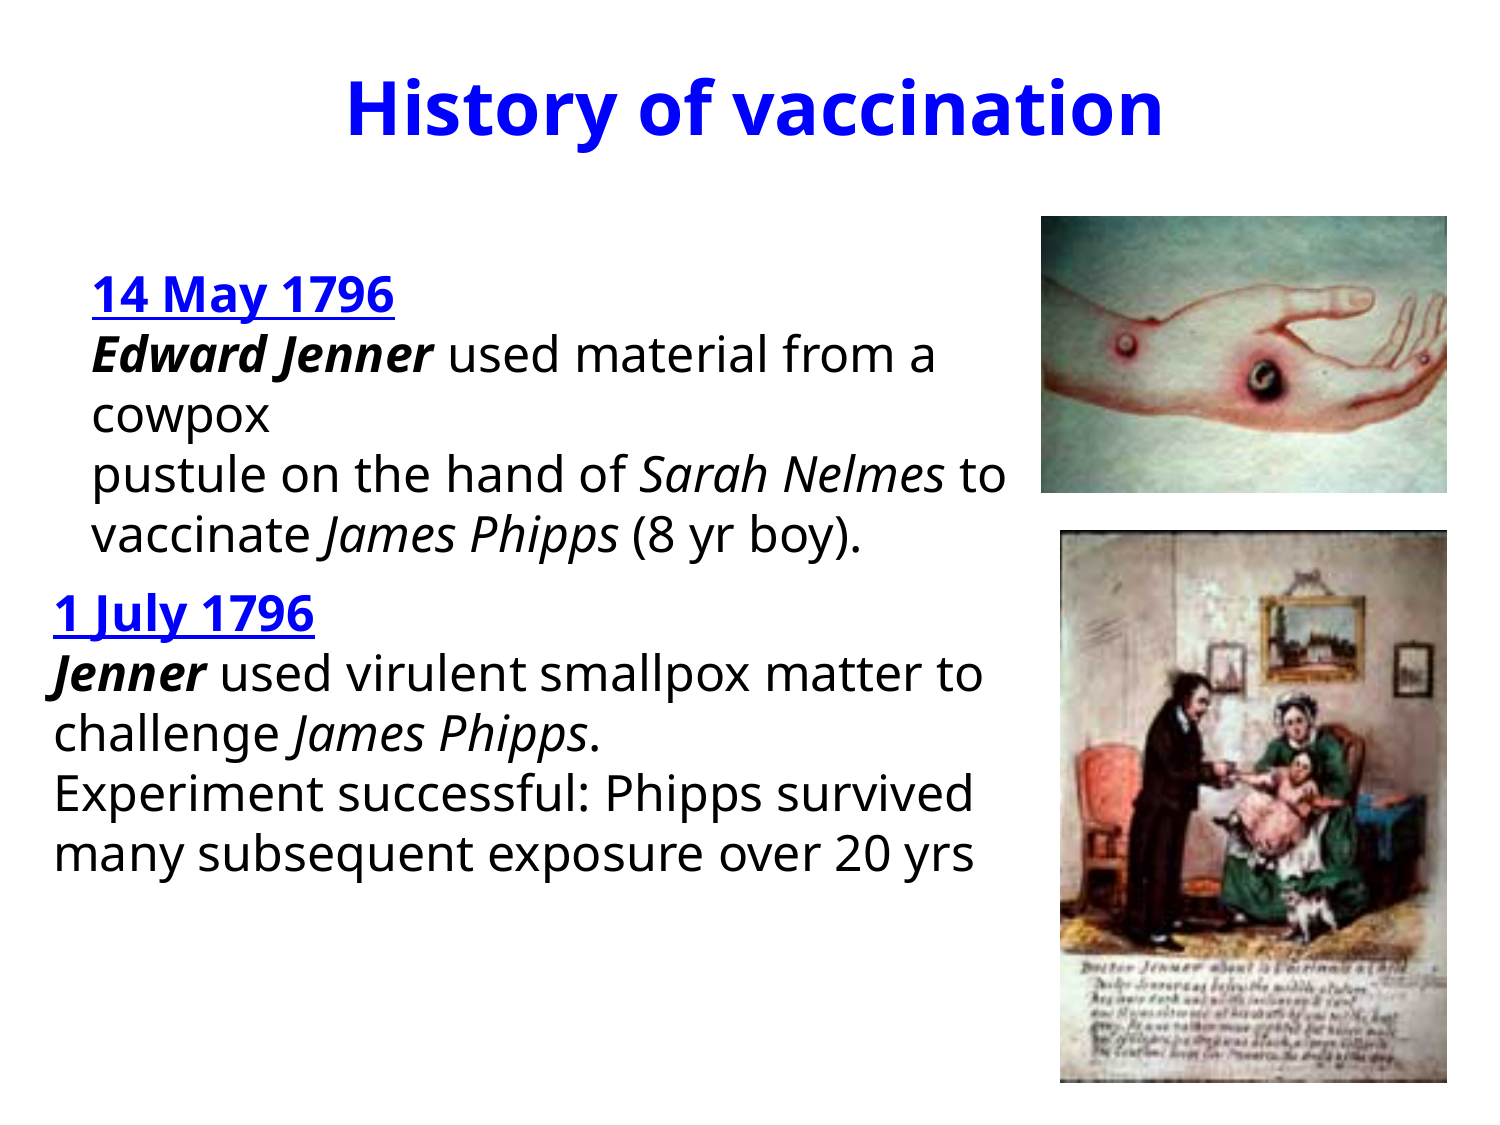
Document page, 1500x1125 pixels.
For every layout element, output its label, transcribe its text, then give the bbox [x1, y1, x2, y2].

text_box 14 May 1796 Edward Jenner used material from a cowpox pustule on the hand of Sarah Nelmes to vaccinate James Phipps (8 yr boy). [77, 255, 1084, 631]
text_box 1 July 1796 Jenner used virulent smallpox matter to challenge James Phipps. Experiment successful: Phipps survived many subsequent exposure over 20 yrs [38, 573, 1042, 949]
picture [1041, 216, 1447, 493]
text_box History of vaccination [329, 52, 1181, 158]
picture [1060, 530, 1448, 1083]
